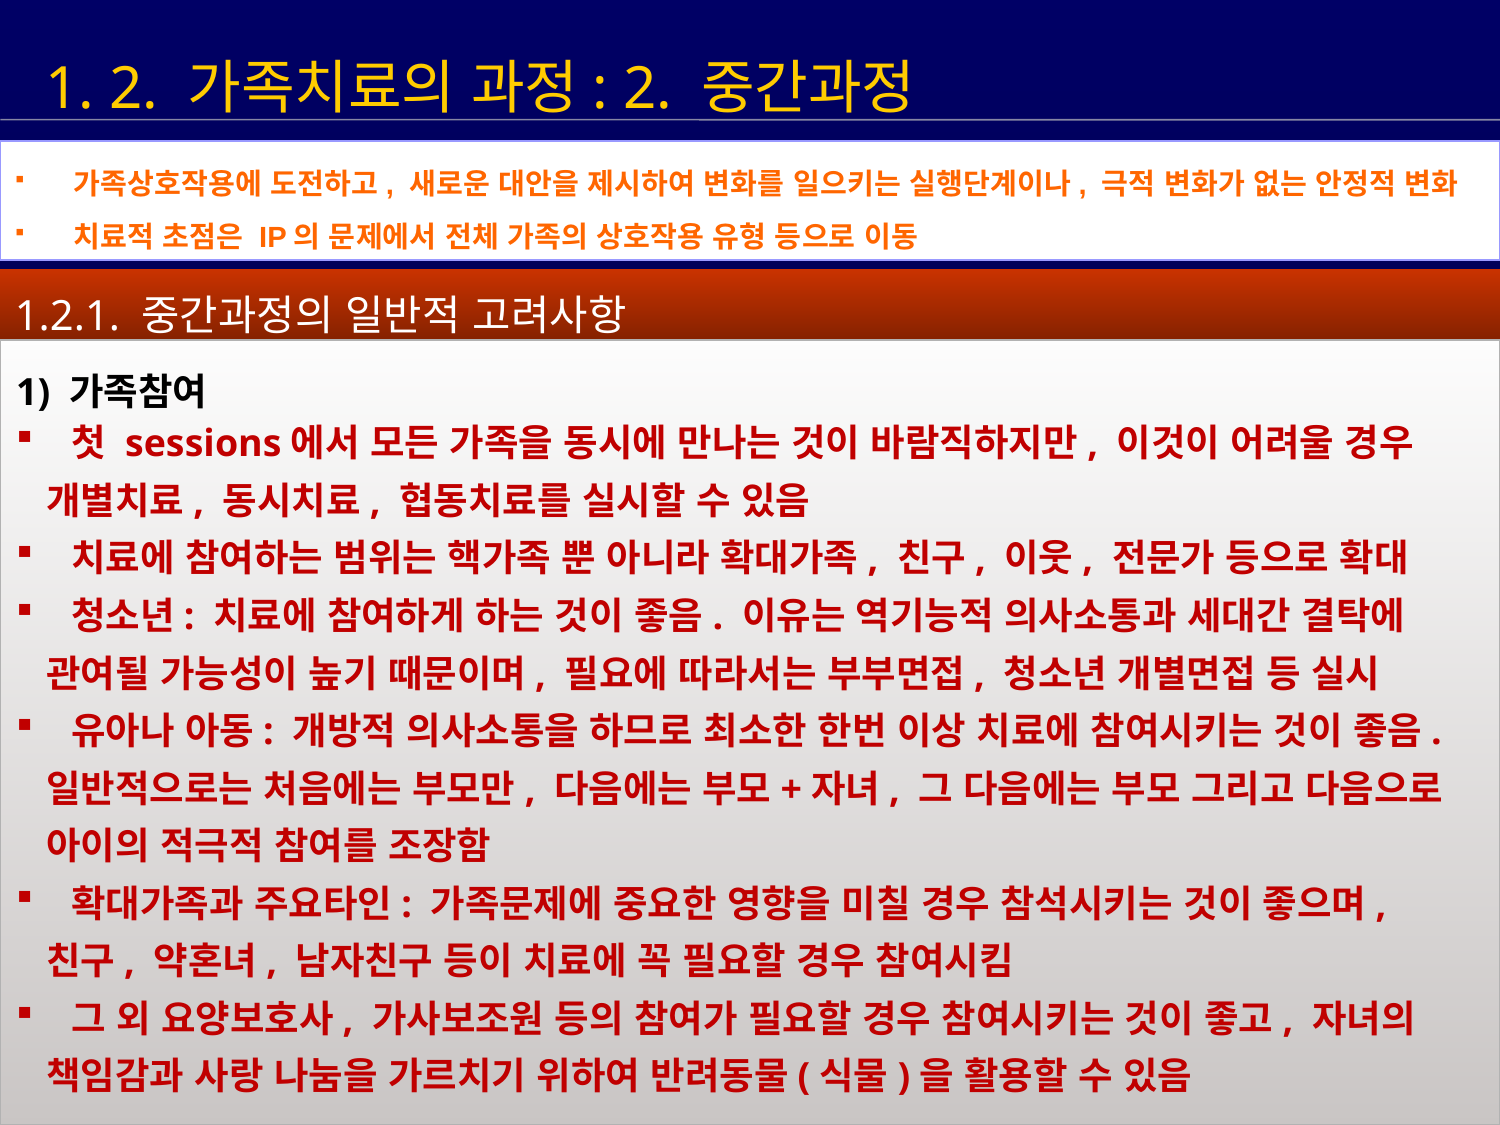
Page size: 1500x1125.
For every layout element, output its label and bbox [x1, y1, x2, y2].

text_box [0, 42, 1500, 1125]
